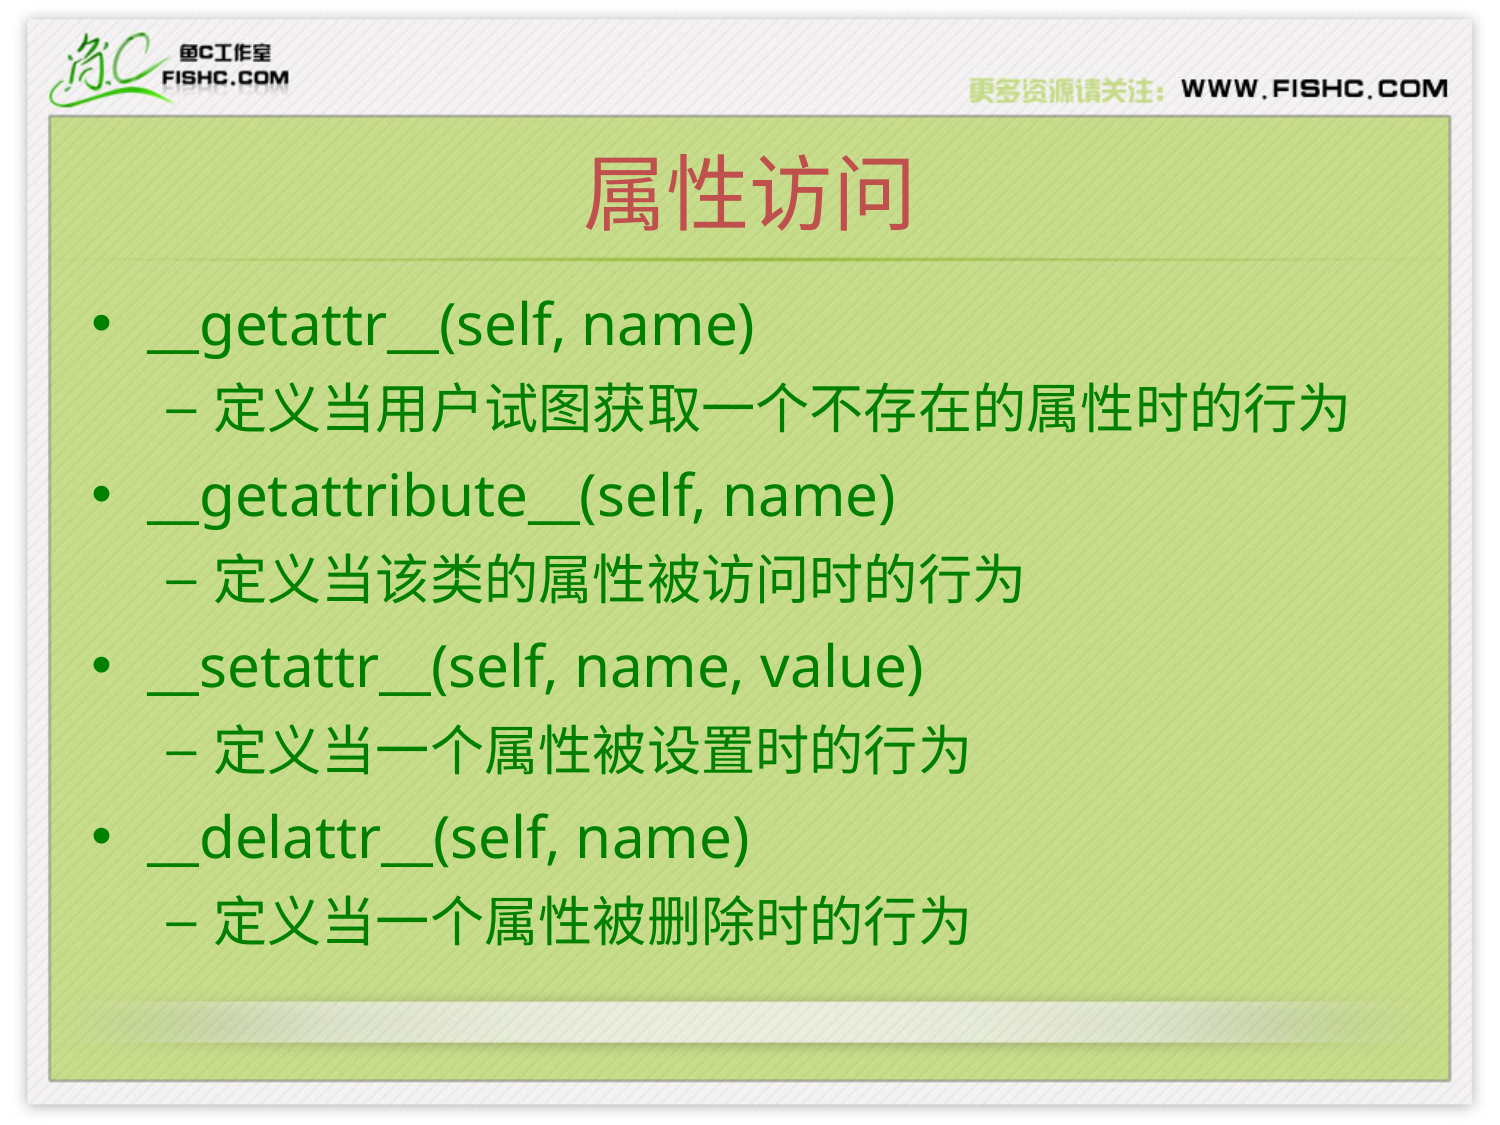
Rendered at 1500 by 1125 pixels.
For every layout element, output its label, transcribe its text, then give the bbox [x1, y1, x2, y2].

picture [0, 0, 1500, 1125]
title 属性访问 [75, 113, 1425, 268]
list __getattr__(self, name) 定义当用户试图获取一个不存在的属性时的行为 __getattribute__(self, name) 定义当该类的属性被访问时的行为 __setattr__(self, name, value) 定义当一个属性被设置时的行为 __delattr__(self, name) 定义当一个属性被删除时的行为 [76, 272, 1427, 1016]
